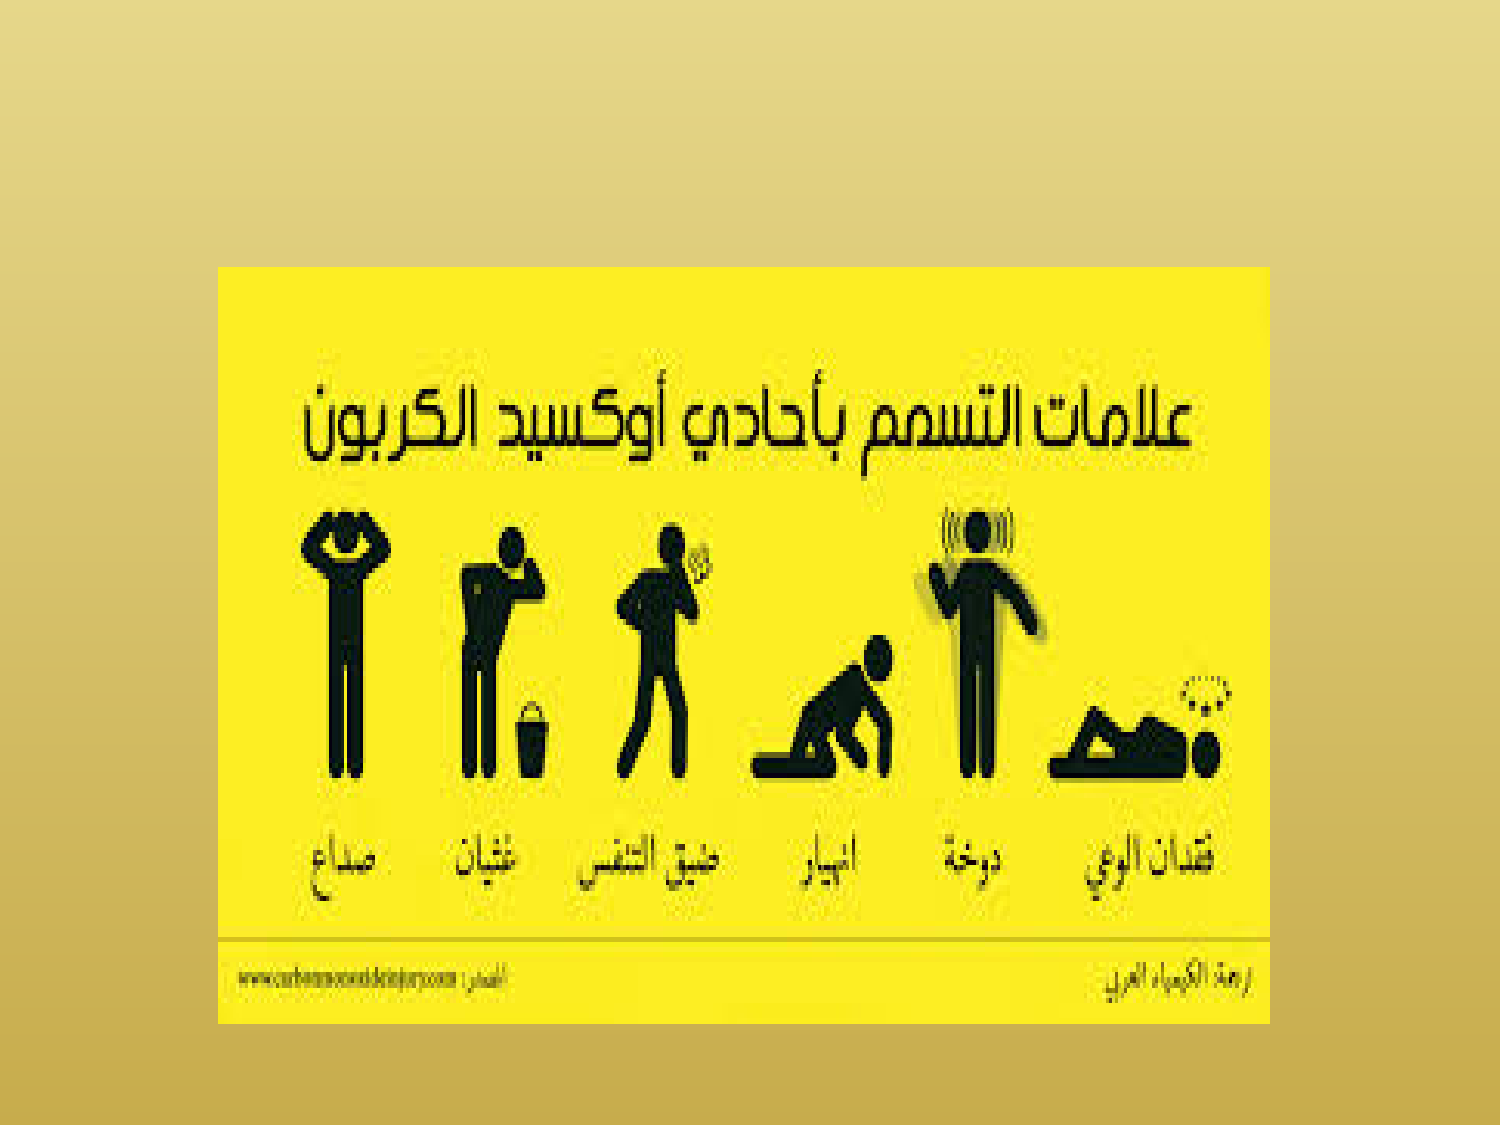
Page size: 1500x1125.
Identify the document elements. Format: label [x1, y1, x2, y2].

list [218, 266, 1270, 1024]
